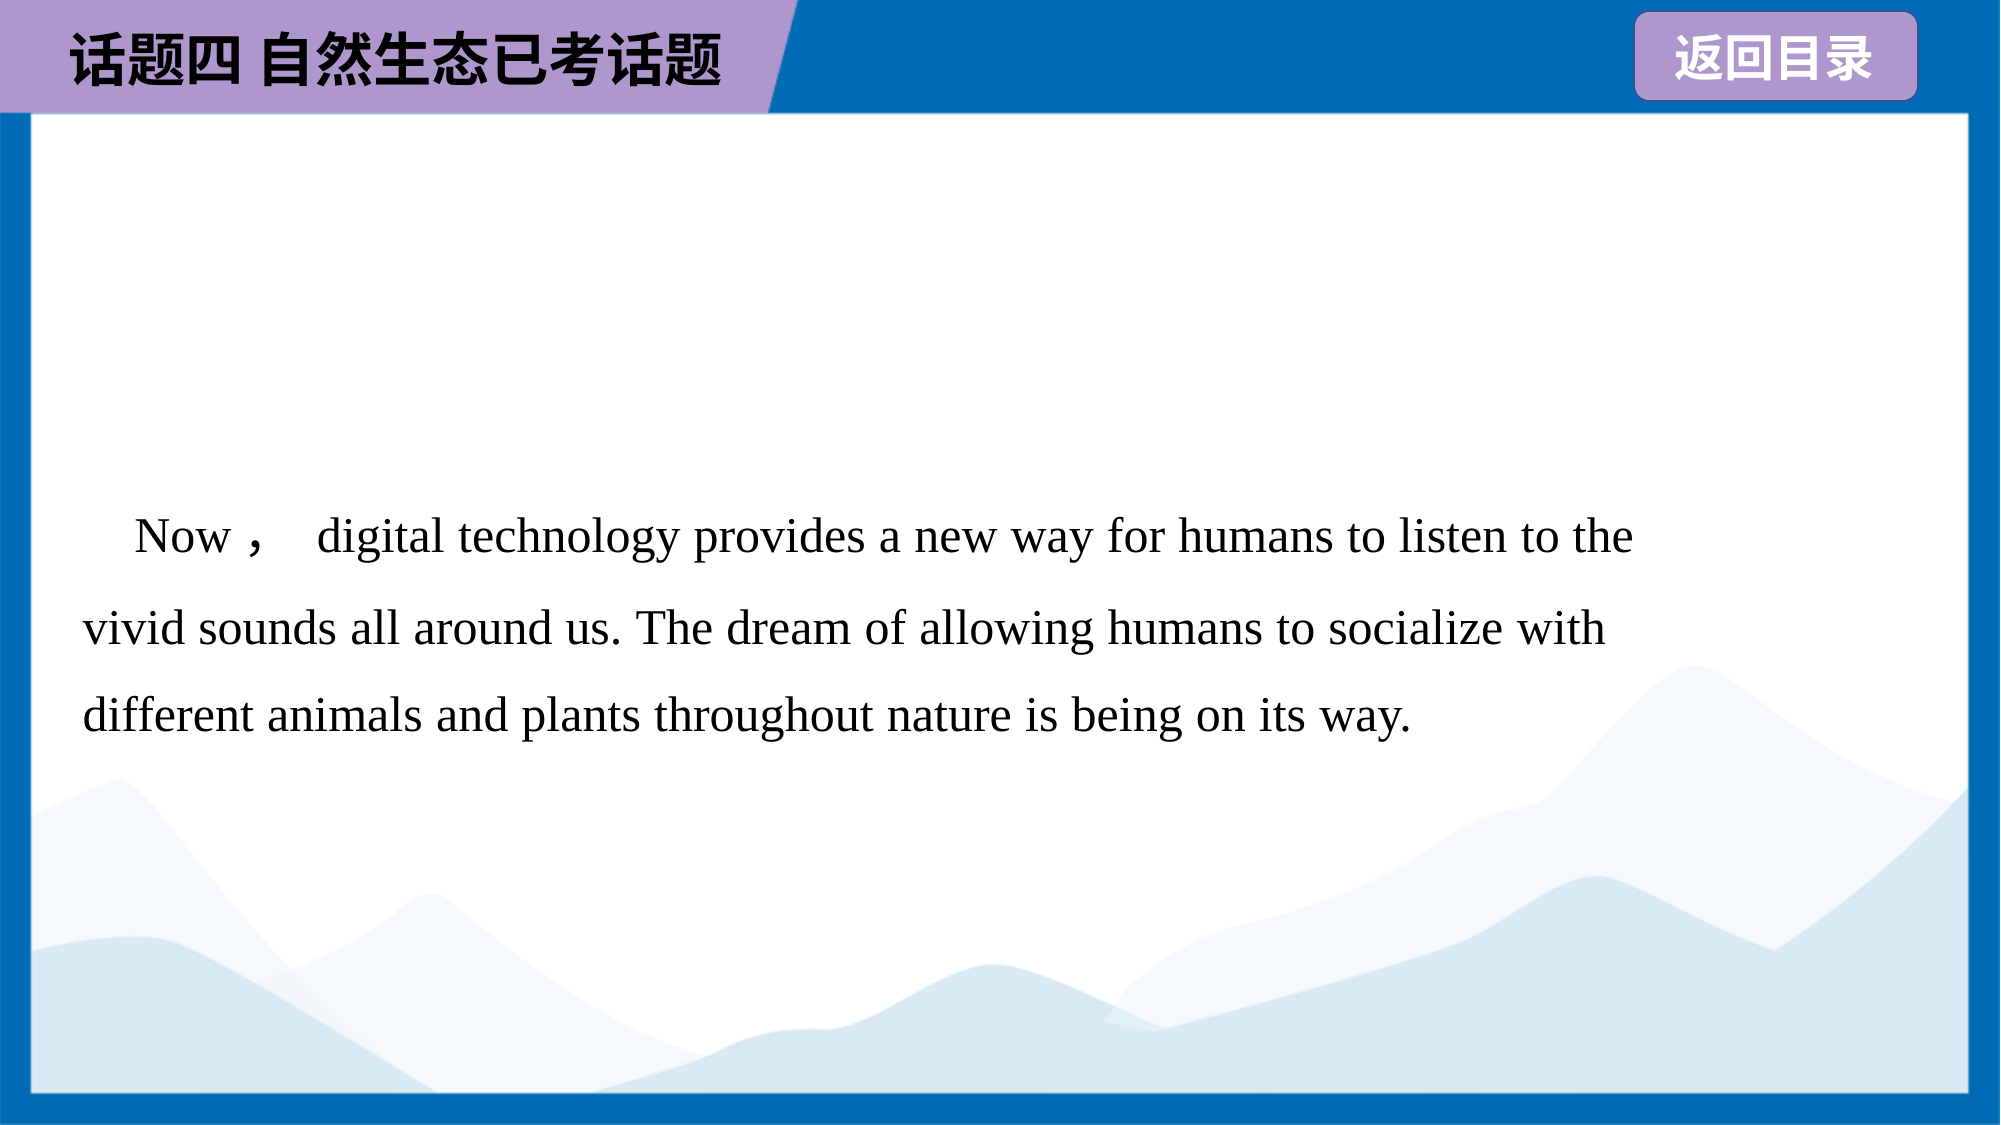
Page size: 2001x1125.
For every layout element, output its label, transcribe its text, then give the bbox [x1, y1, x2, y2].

picture [0, 0, 2000, 1125]
text_box Now， digital technology provides a new way for humans to listen to the vivid sounds all around us. The dream of allowing humans to socialize with different animals and plants throughout nature is being on its way. [82, 471, 1917, 733]
